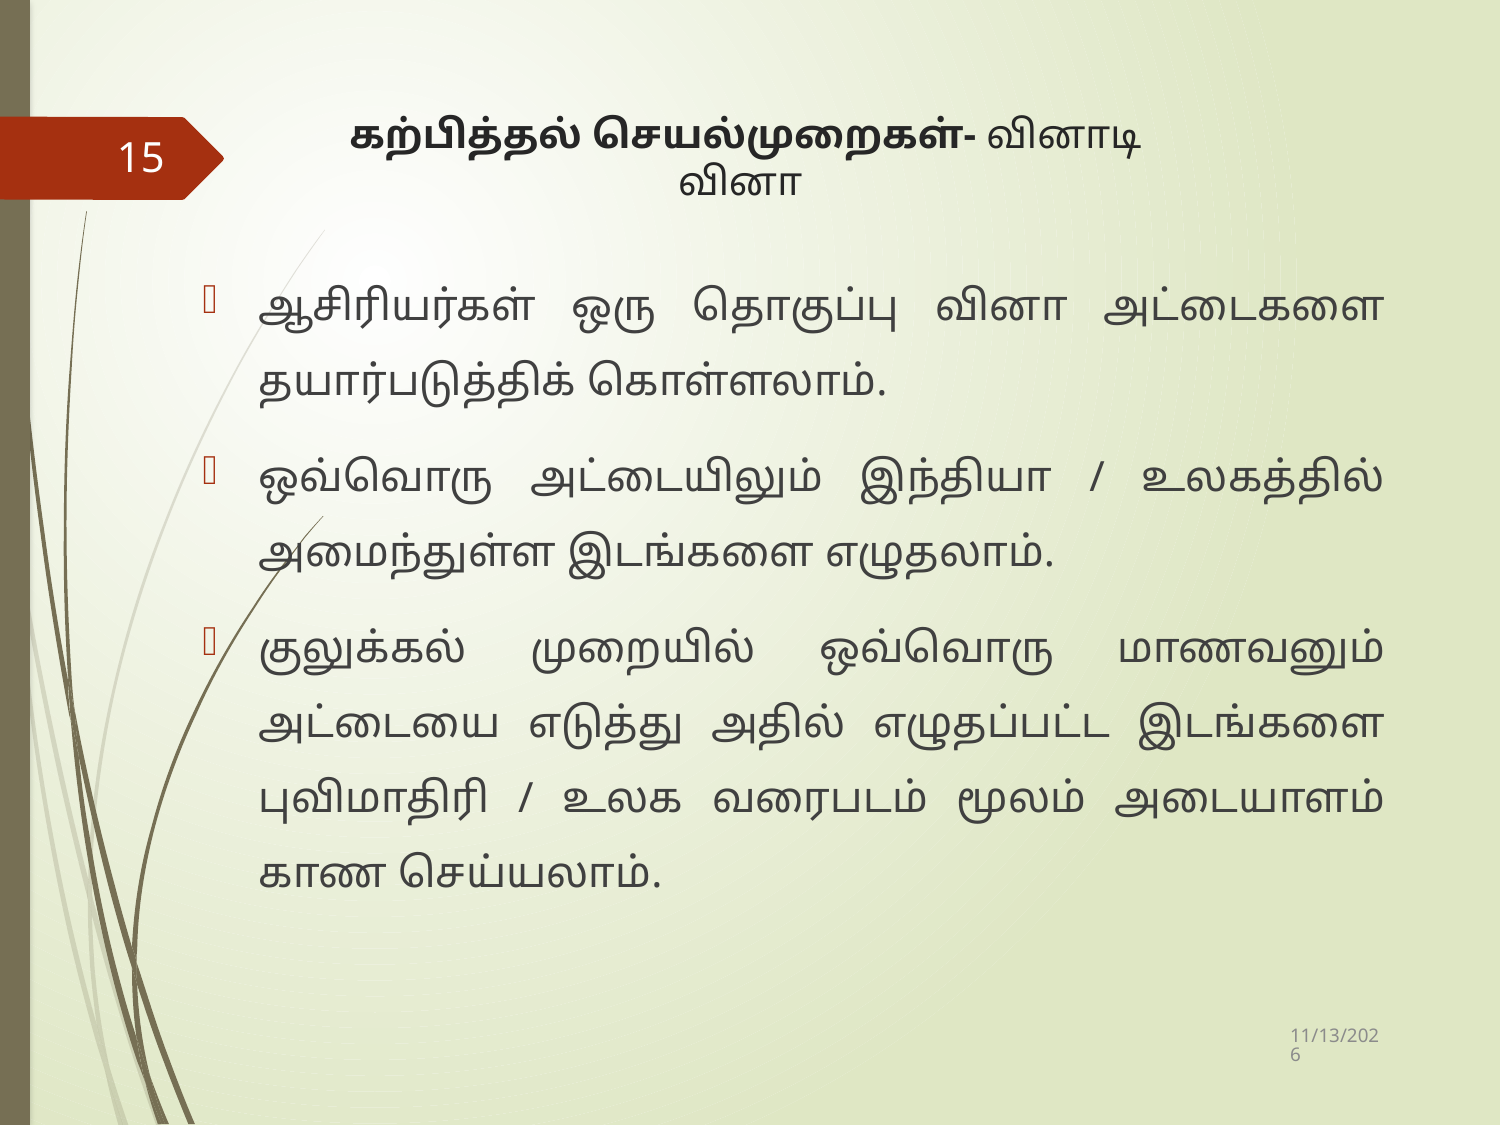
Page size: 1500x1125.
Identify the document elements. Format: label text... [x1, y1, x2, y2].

list ஆசிரியர்கள் ஒரு தொகுப்பு வினா அட்டைகளை தயார்படுத்திக் கொள்ளலாம். ஒவ்வொரு அட்டையிலும் இந்தியா / உலகத்தில் அமைந்துள்ள இடங்களை எழுதலாம். குலுக்கல் முறையில் ஒவ்வொரு மாணவனும் அட்டையை எடுத்து அதில் எழுதப்பட்ட இடங்களை புவிமாதிரி / உலக வரைபடம் மூலம் அடையாளம் காண செய்யலாம். [187, 246, 1400, 970]
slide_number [1275, 1006, 1401, 1068]
title கற்பித்தல் செயல்முறைகள்- வினாடி வினா [319, 102, 1172, 211]
slide_number 15 [83, 129, 180, 190]
